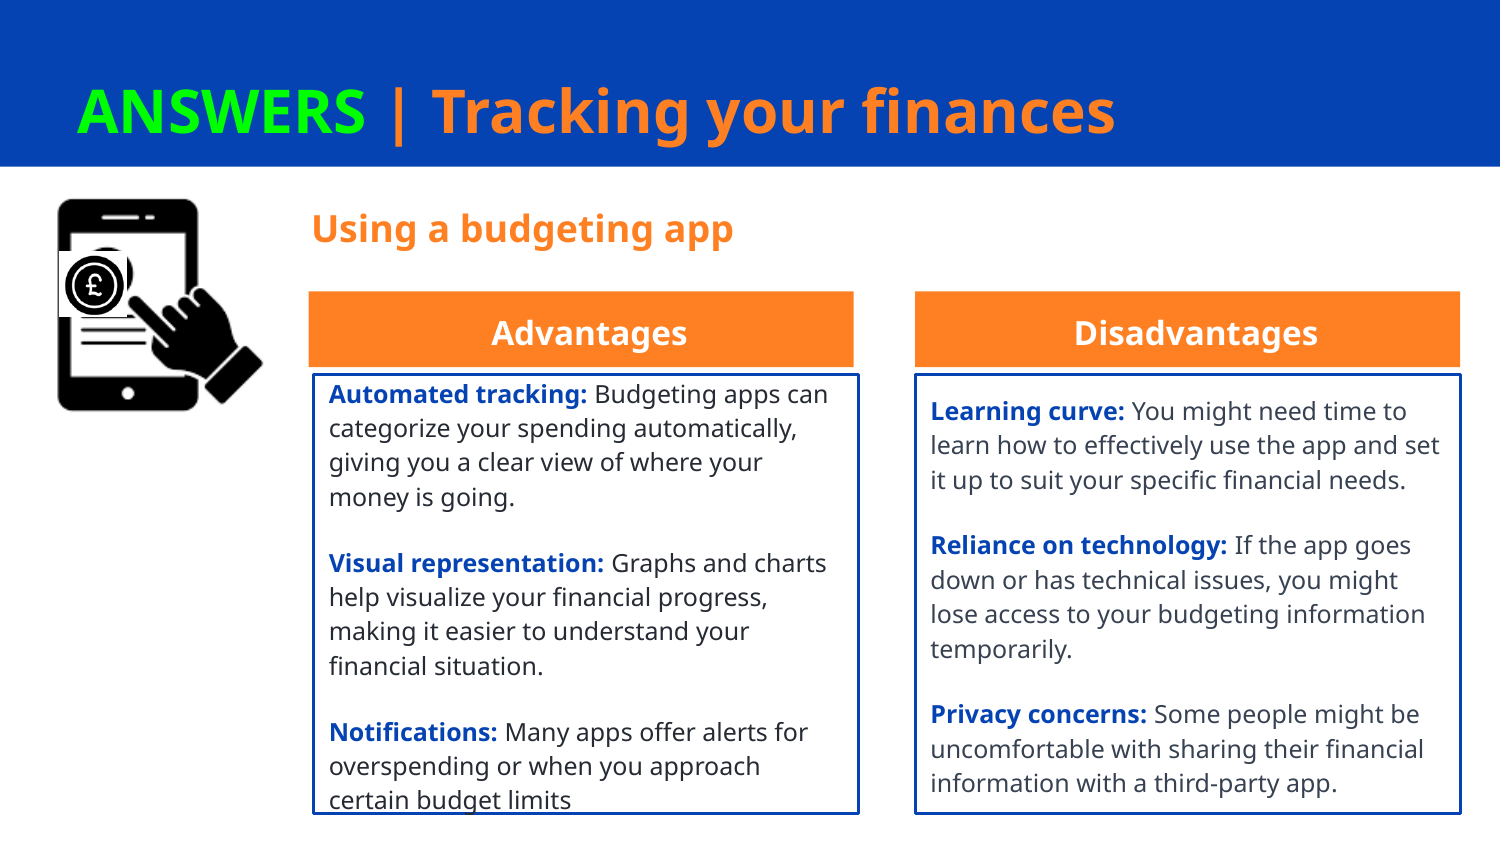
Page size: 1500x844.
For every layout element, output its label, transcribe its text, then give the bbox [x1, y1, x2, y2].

picture [29, 172, 281, 455]
text_box Automated tracking: Budgeting apps can categorize your spending automatically, giving you a clear view of where your money is going. Visual representation: Graphs and charts help visualize your financial progress, making it easier to understand your financial situation. Notifications: Many apps offer alerts for overspending or when you approach certain budget limits [313, 374, 859, 814]
text_box Advantages [308, 291, 854, 368]
title ANSWERS | Tracking your finances [62, 66, 1331, 152]
text_box Using a budgeting app [296, 183, 1444, 266]
text_box Disadvantages [915, 291, 1461, 368]
text_box Learning curve: You might need time to learn how to effectively use the app and set it up to suit your specific financial needs. Reliance on technology: If the app goes down or has technical issues, you might lose access to your budgeting information temporarily. Privacy concerns: Some people might be uncomfortable with sharing their financial information with a third-party app. [915, 374, 1461, 814]
